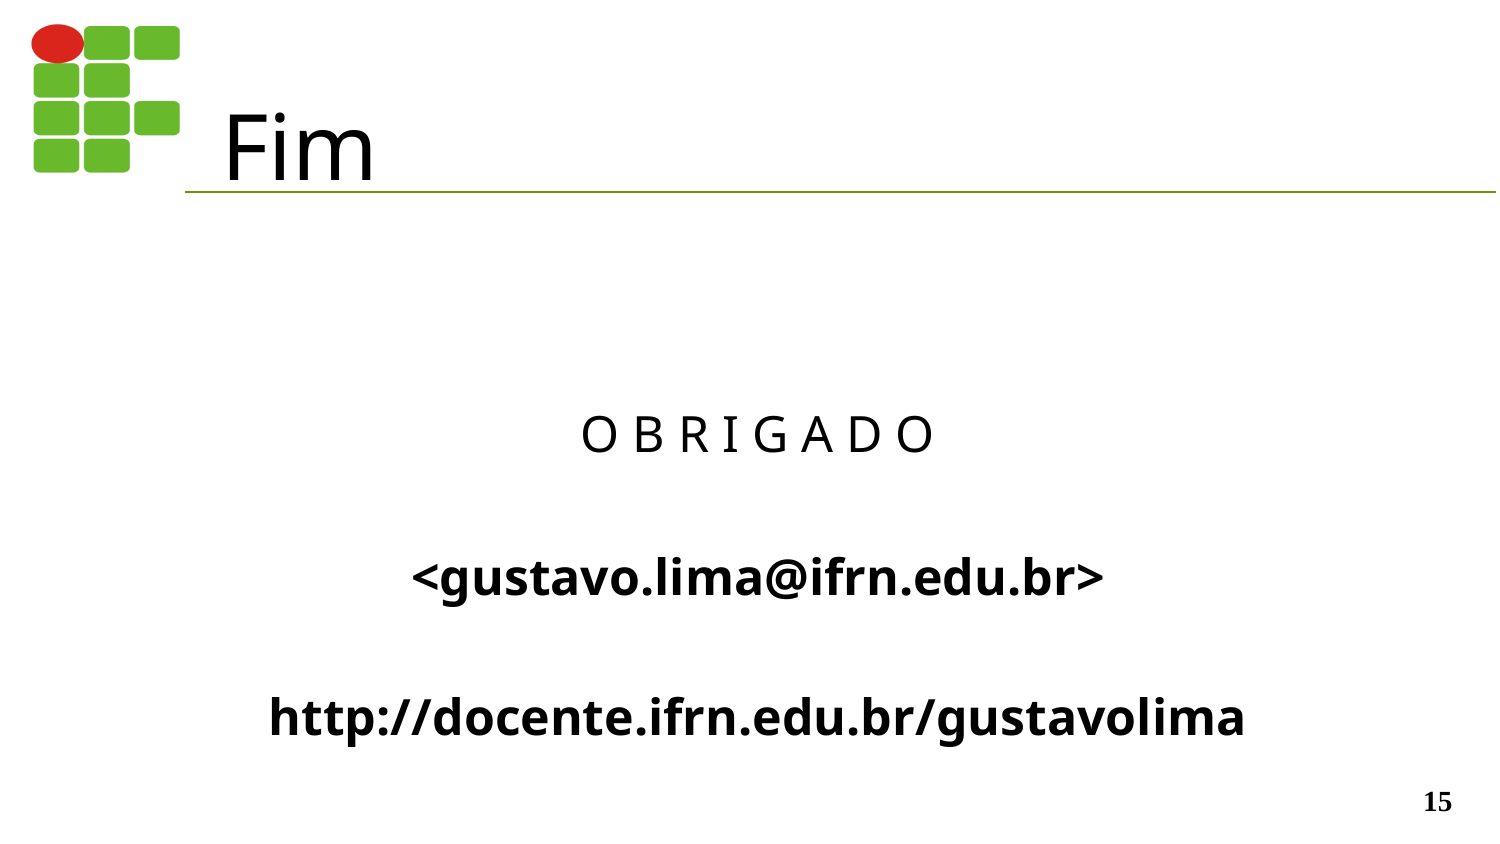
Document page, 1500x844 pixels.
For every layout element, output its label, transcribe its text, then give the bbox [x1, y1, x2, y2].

picture [29, 23, 182, 174]
title Fim [206, 26, 1468, 207]
text_box ‹#› [1155, 768, 1468, 825]
list O B R I G A D O <gustavo.lima@ifrn.edu.br> http://docente.ifrn.edu.br/gustavolima [46, 248, 1469, 755]
